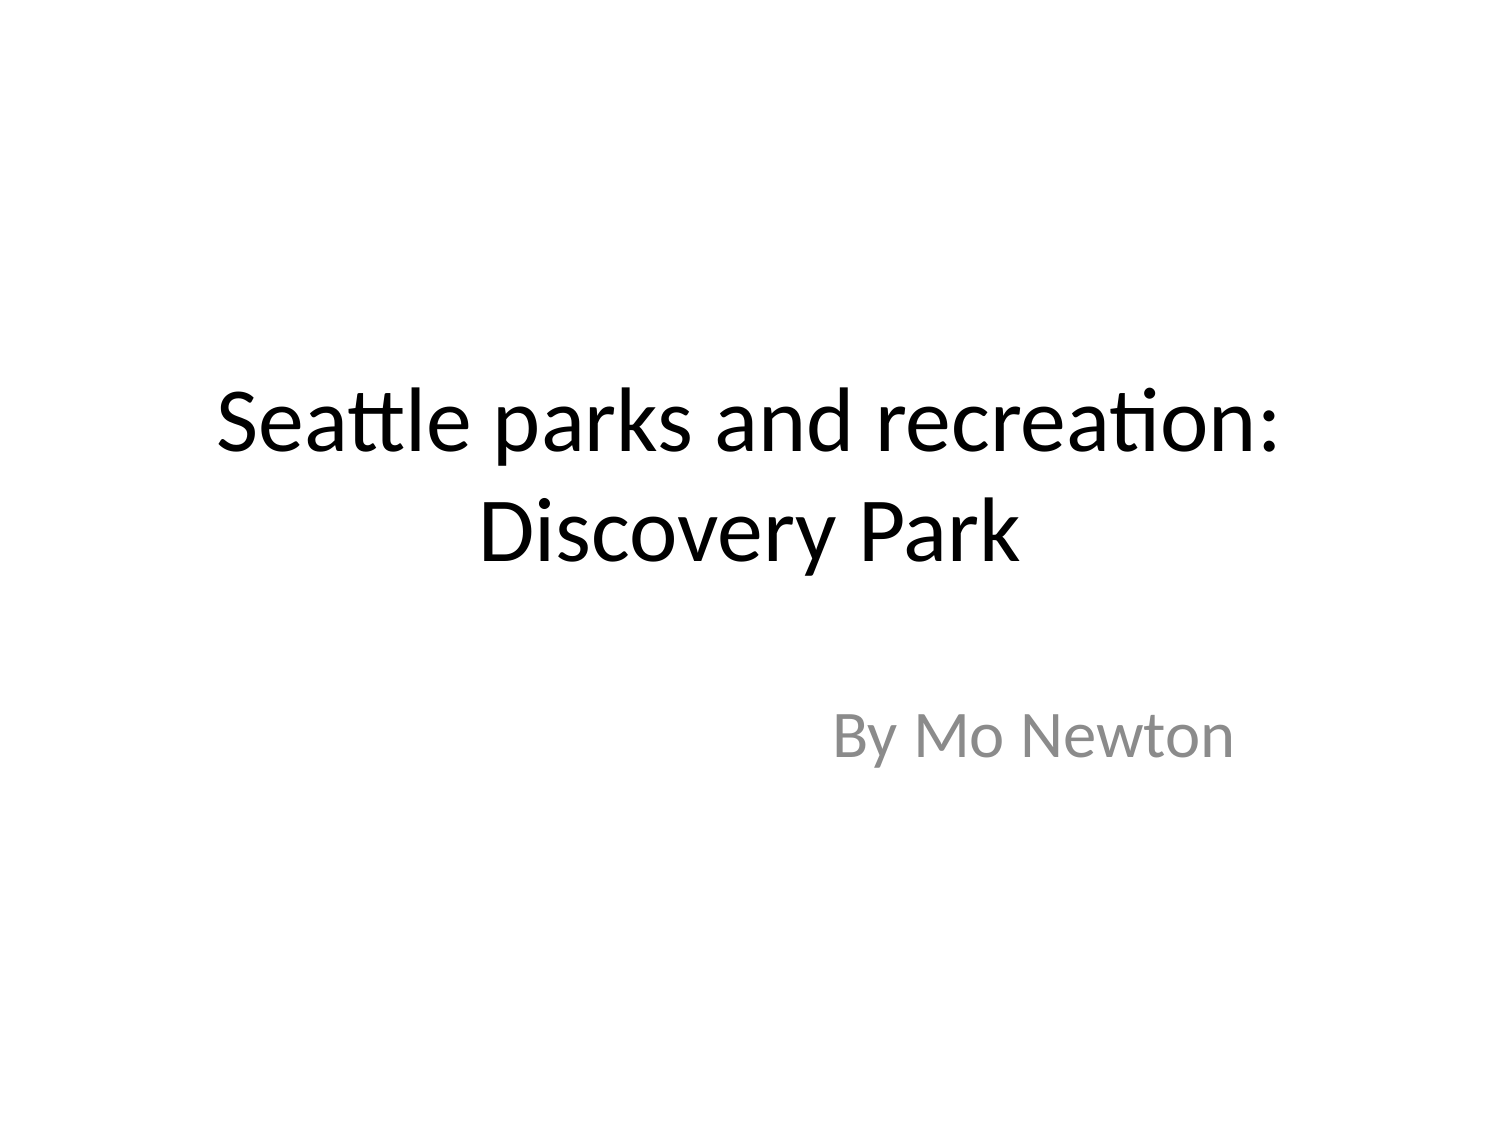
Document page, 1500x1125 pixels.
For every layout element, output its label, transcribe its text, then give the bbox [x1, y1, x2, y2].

title Seattle parks and recreation: Discovery Park [112, 349, 1388, 591]
subtitle By Mo Newton [614, 682, 1454, 870]
